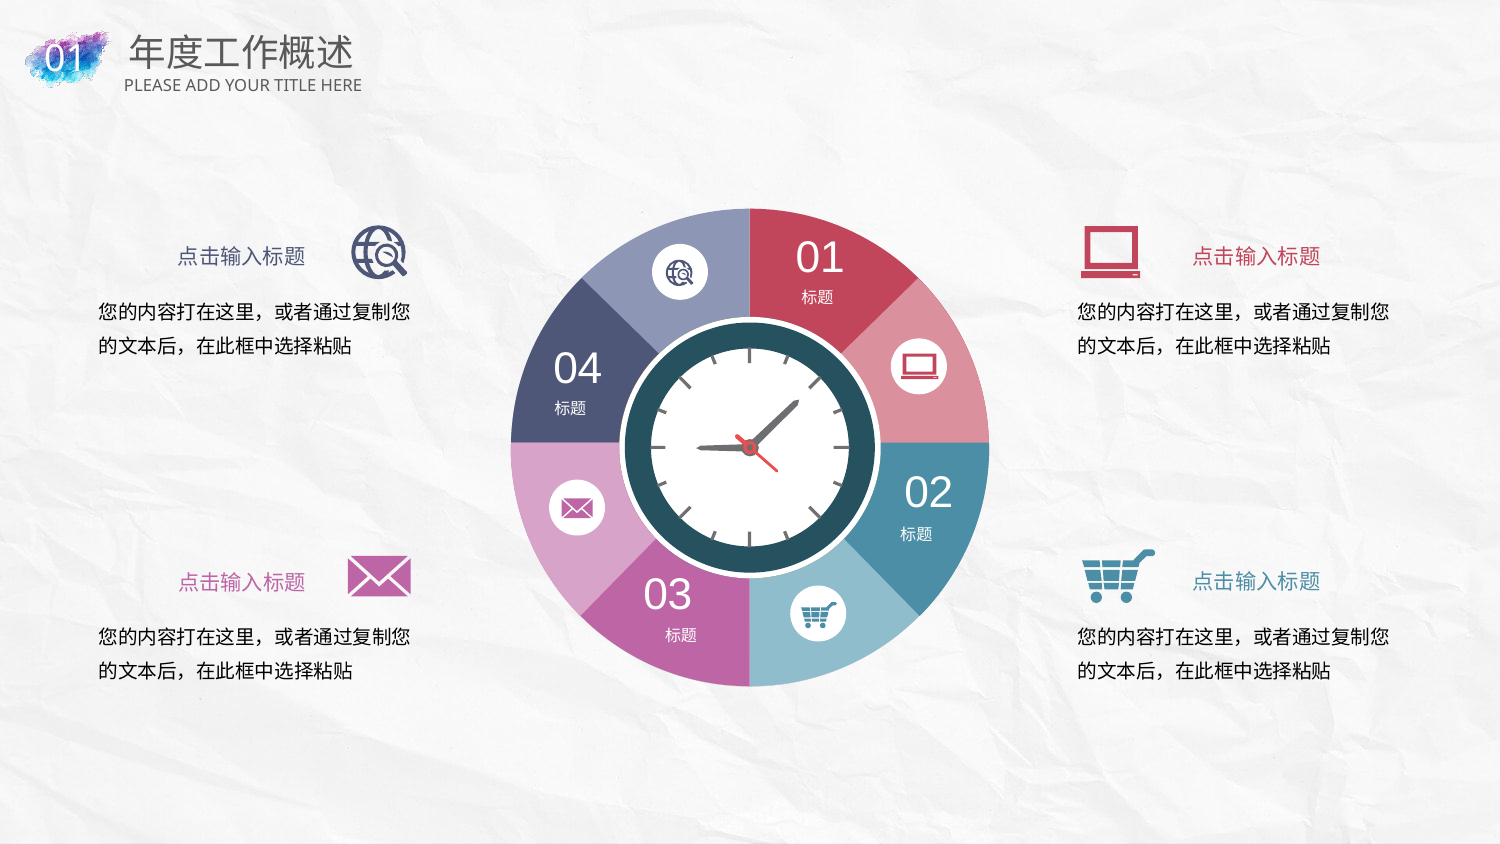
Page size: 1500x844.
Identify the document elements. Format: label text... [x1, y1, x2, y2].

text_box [1077, 549, 1417, 685]
picture [18, 26, 113, 93]
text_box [619, 316, 881, 579]
text_box 年度工作概述 [128, 20, 479, 83]
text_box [82, 555, 419, 685]
text_box PLEASE ADD YOUR TITLE HERE [123, 67, 383, 102]
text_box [82, 225, 419, 360]
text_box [510, 208, 990, 687]
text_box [1077, 225, 1417, 360]
